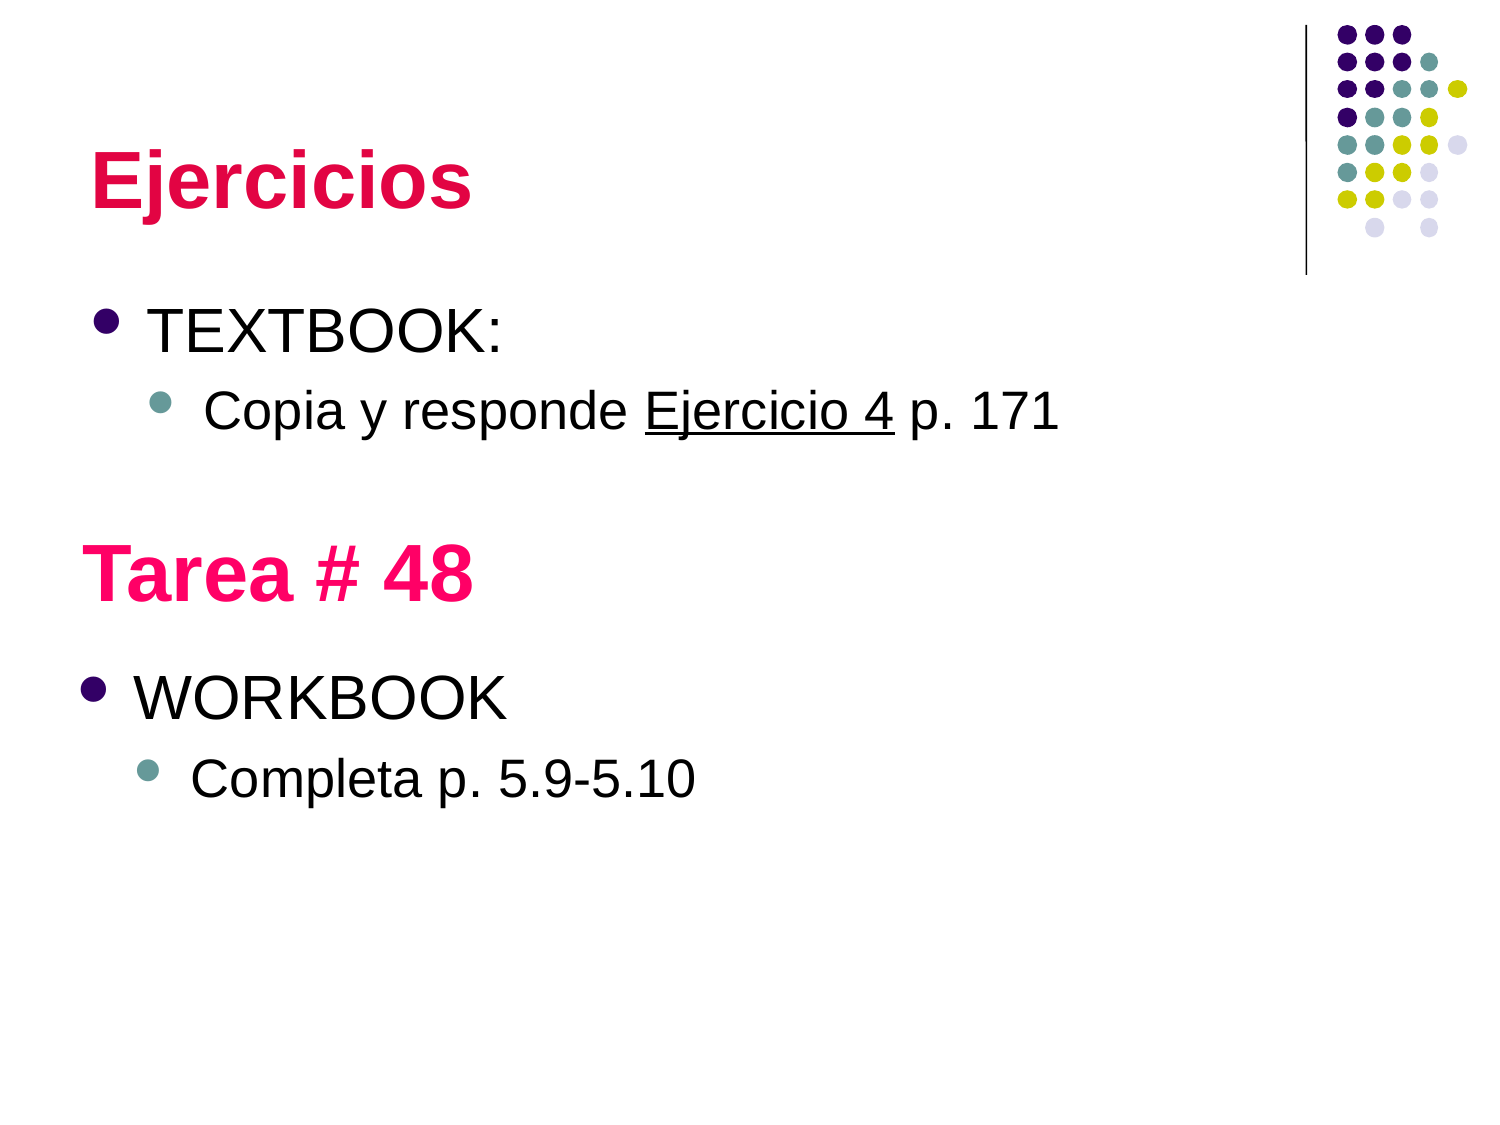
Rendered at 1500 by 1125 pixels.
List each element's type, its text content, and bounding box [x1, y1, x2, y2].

list TEXTBOOK: Copia y responde Ejercicio 4 p. 171 [75, 282, 1425, 1006]
text_box Tarea # 48 [68, 437, 1419, 625]
title Ejercicios [75, 20, 1313, 233]
text_box WORKBOOK Completa p. 5.9-5.10 [62, 649, 1413, 875]
